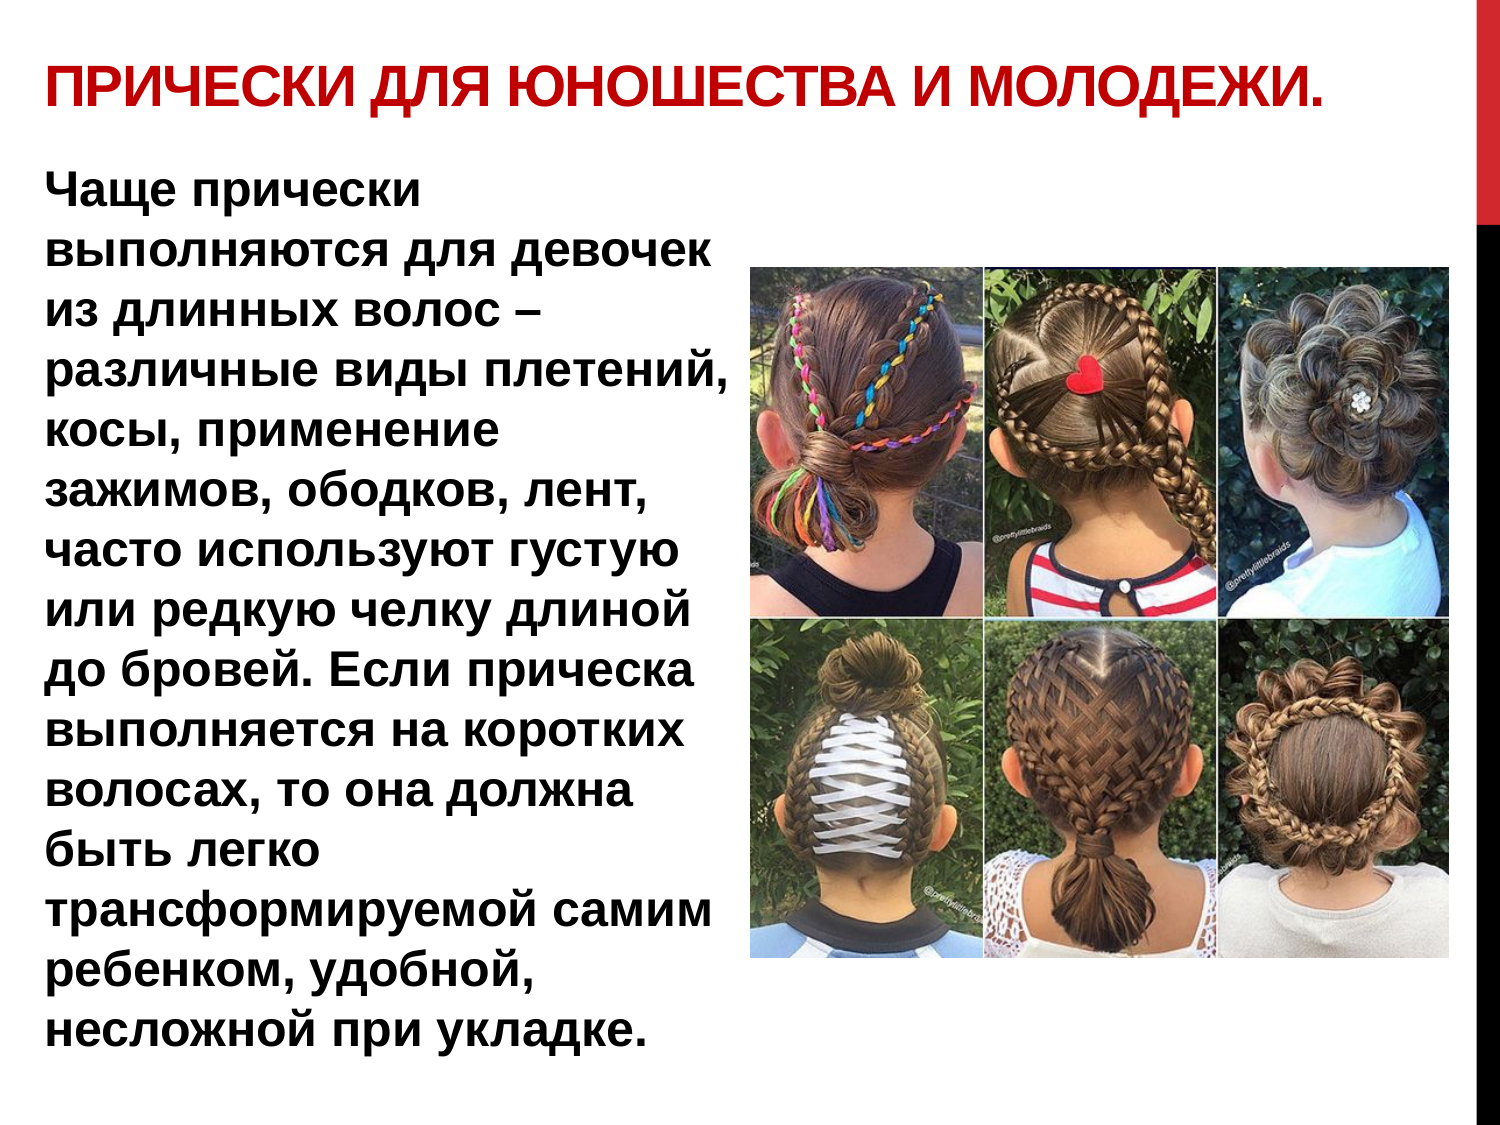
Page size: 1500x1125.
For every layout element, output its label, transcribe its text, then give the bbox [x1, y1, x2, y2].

list Чаще прически выполняются для девочек из длинных волос – различные виды плетений, косы, применение зажимов, ободков, лент, часто используют густую или редкую челку длиной до бровей. Если прическа выполняется на коротких волосах, то она должна быть легко трансформируемой самим ребенком, удобной, несложной при укладке. [29, 149, 750, 1083]
picture [749, 266, 1449, 958]
title Прически для юношества и молодежи. [29, 25, 1447, 126]
